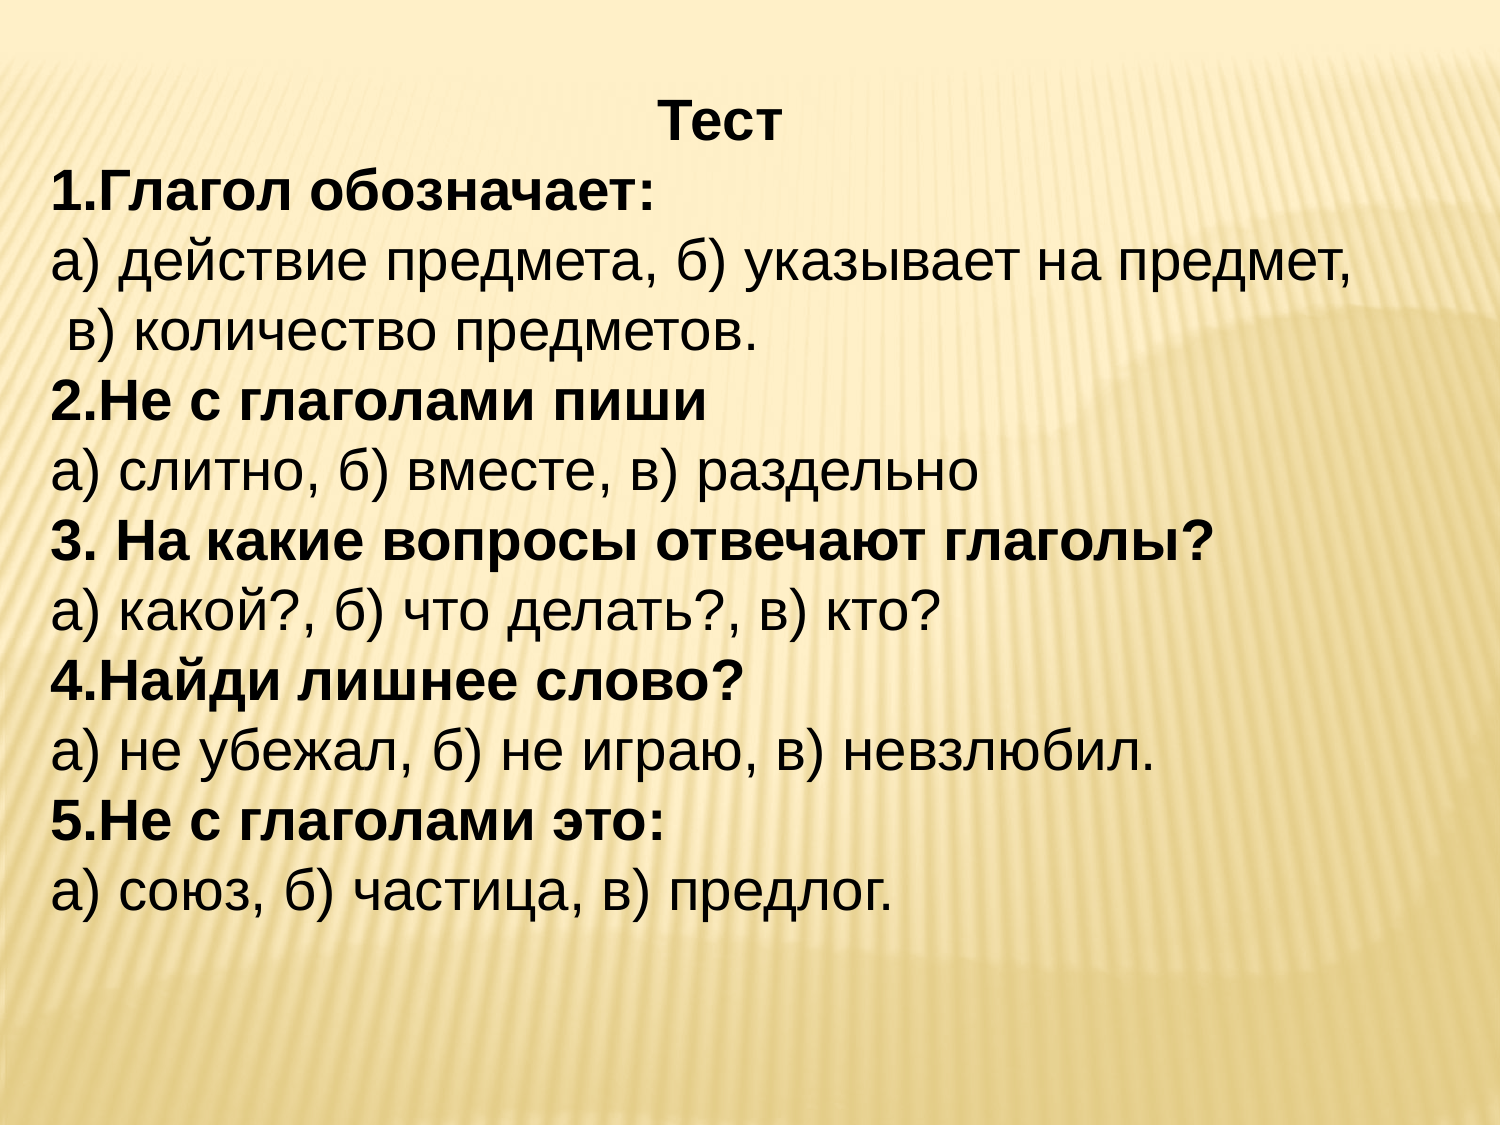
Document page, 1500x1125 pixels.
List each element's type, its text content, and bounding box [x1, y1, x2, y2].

text_box Тест 1.Глагол обозначает: а) действие предмета, б) указывает на предмет, в) количество предметов. 2.Не с глаголами пиши а) слитно, б) вместе, в) раздельно 3. На какие вопросы отвечают глаголы? а) какой?, б) что делать?, в) кто? 4.Найди лишнее слово? а) не убежал, б) не играю, в) невзлюбил. 5.Не с глаголами это: а) союз, б) частица, в) предлог. [35, 74, 1407, 930]
